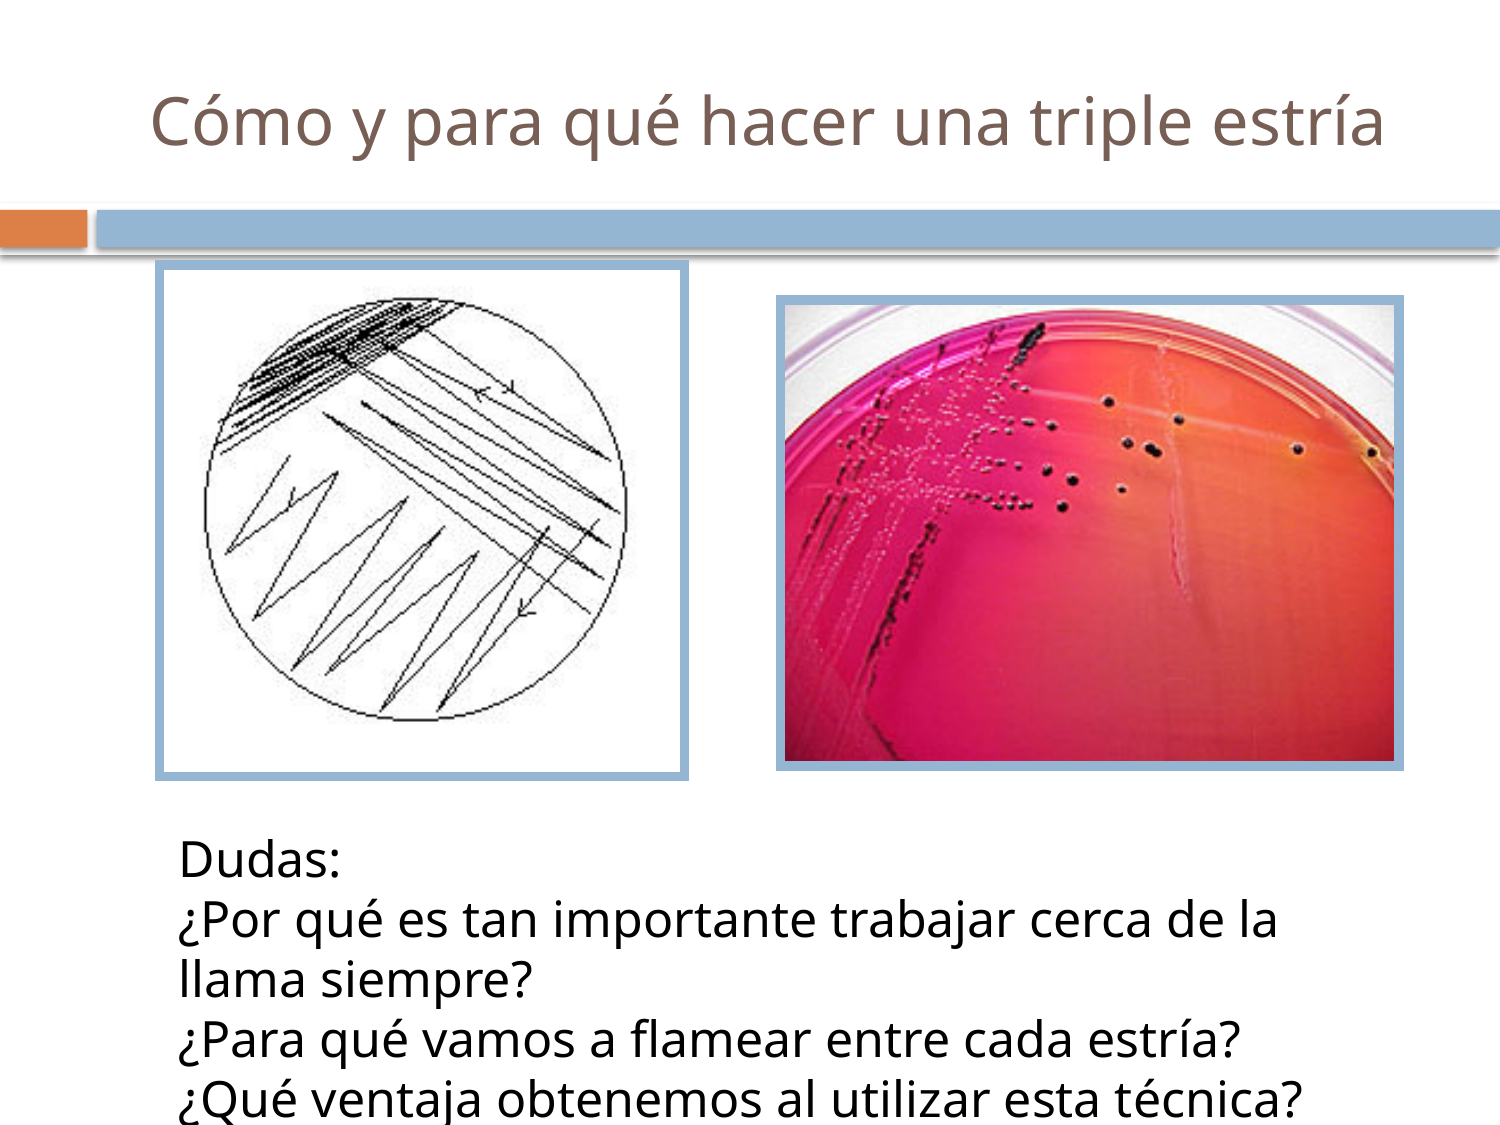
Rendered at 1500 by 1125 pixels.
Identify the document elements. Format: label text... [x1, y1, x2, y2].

picture [163, 269, 680, 772]
title Cómo y para qué hacer una triple estría [100, 37, 1439, 201]
text_box Dudas: ¿Por qué es tan importante trabajar cerca de la llama siempre? ¿Para qué vamos a flamear entre cada estría? ¿Qué ventaja obtenemos al utilizar esta técnica? [163, 820, 1348, 1125]
picture [784, 304, 1395, 762]
